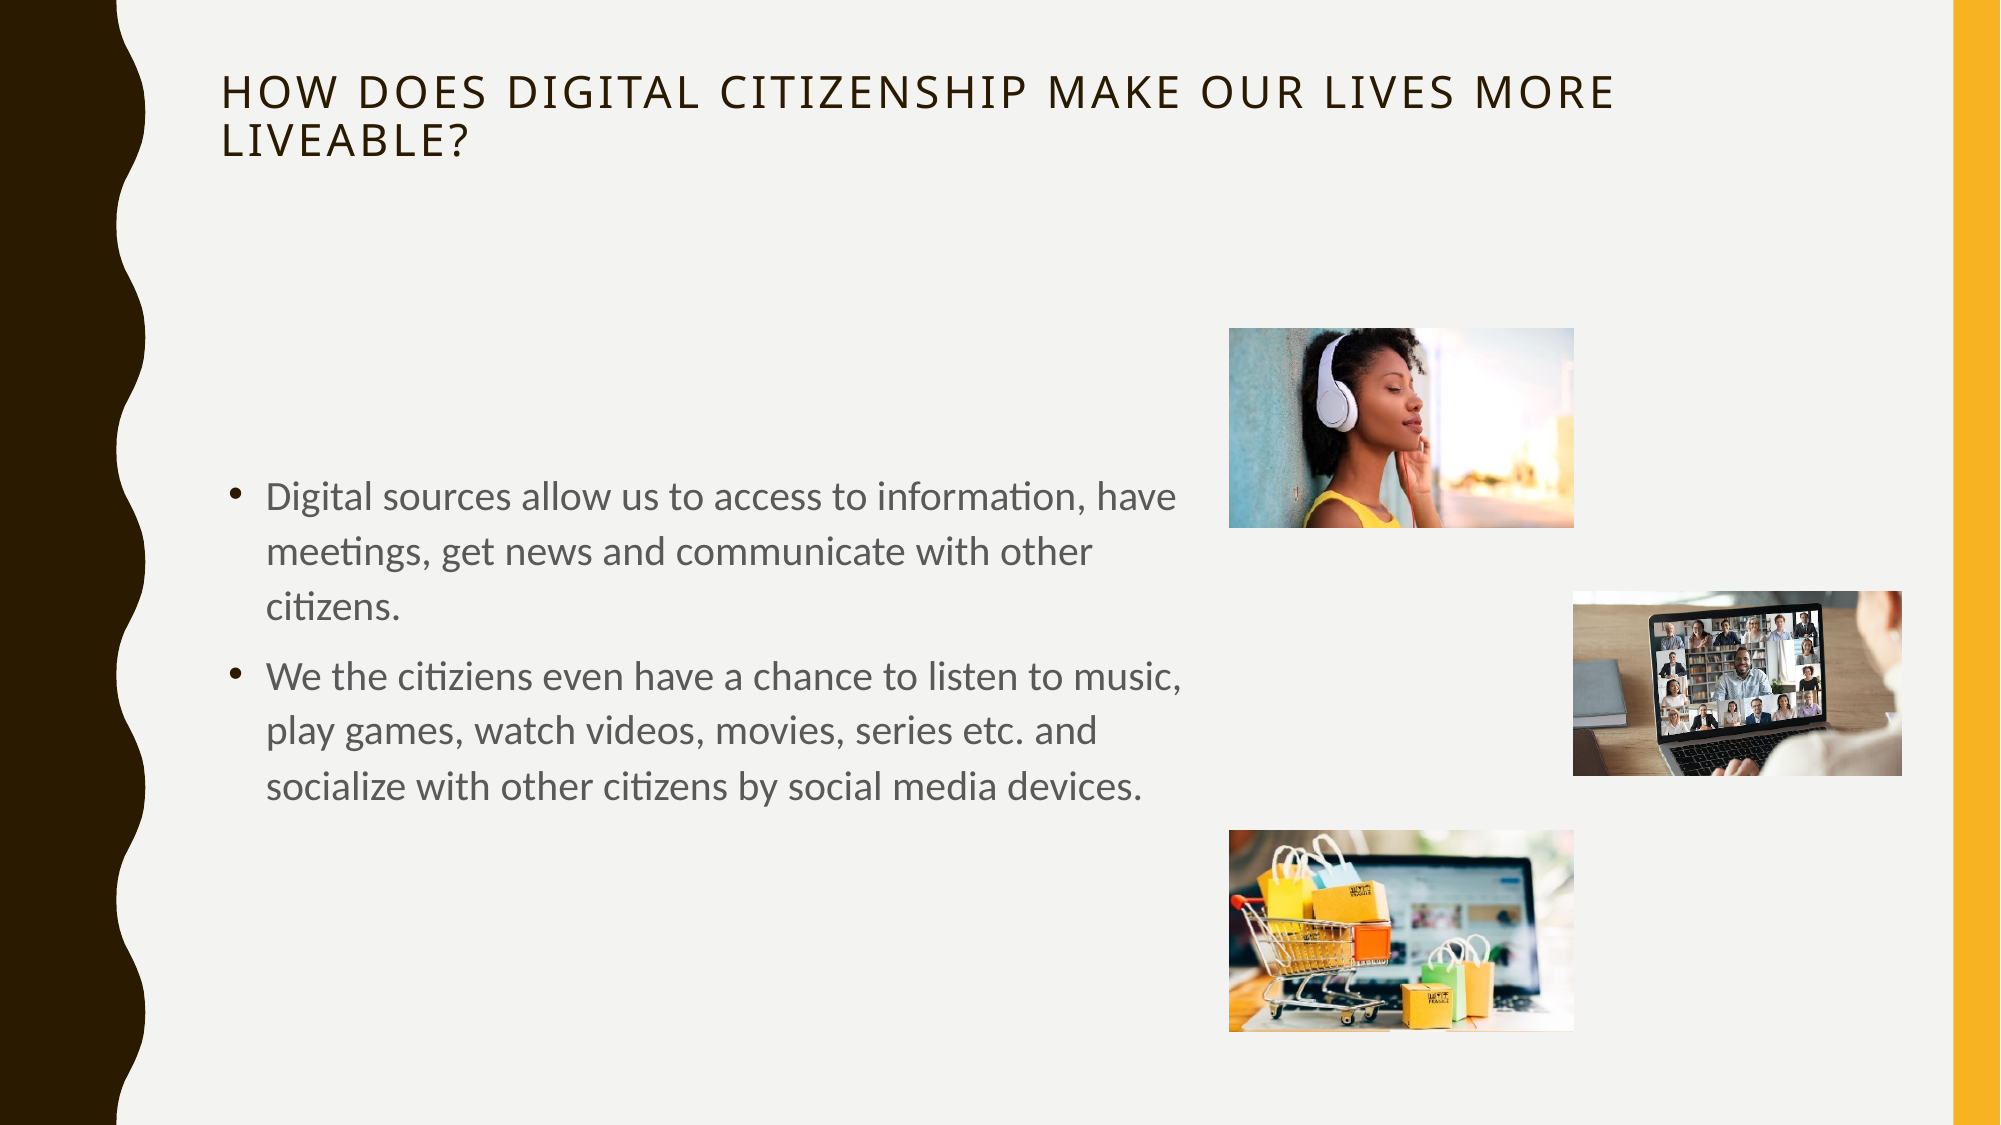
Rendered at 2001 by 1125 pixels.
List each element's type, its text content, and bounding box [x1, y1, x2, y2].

picture [1229, 830, 1574, 1032]
picture [1229, 328, 1574, 528]
title HOW DOES DIGITAL CITIZENSHIP MAKE OUR LIVES MORE LIVEABLE? [205, 62, 1875, 176]
picture [1573, 591, 1902, 776]
list Digital sources allow us to access to information, have meetings, get news and communicate with other citizens. We the citiziens even have a chance to listen to music, play games, watch videos, movies, series etc. and socialize with other citizens by social media devices. [213, 456, 1230, 966]
